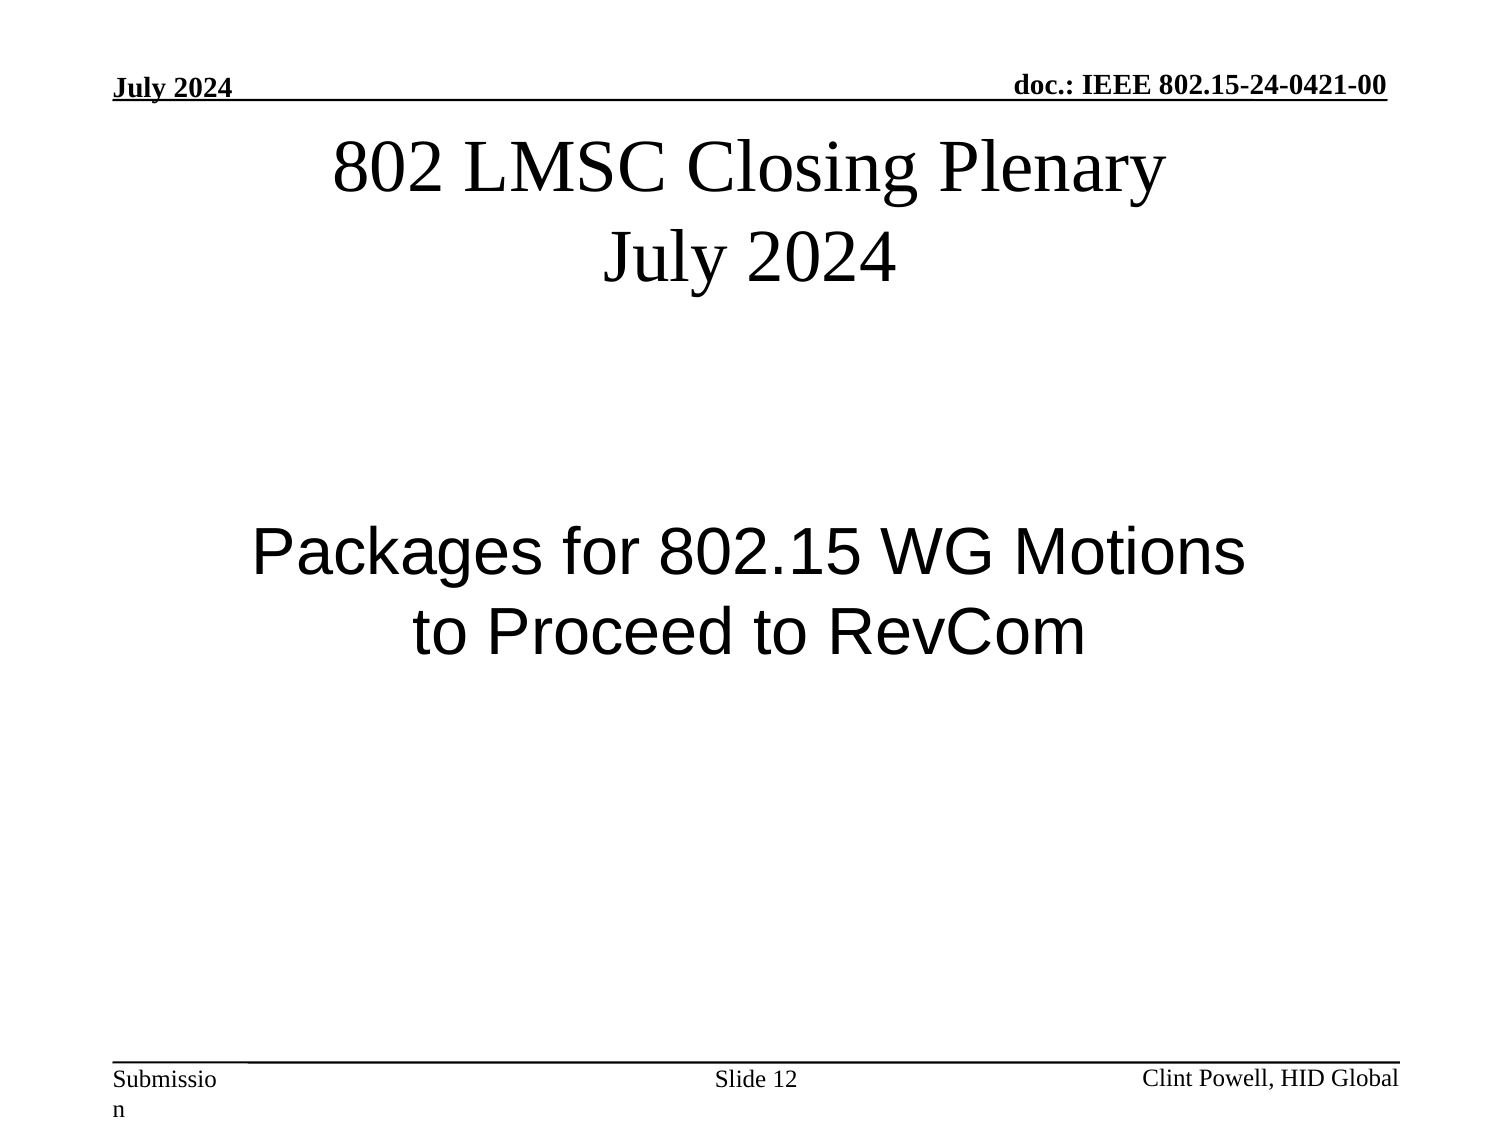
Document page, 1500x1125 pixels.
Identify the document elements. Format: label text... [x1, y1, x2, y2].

slide_number Slide 12 [712, 1062, 800, 1093]
title 802 LMSC Closing Plenary July 2024 [112, 112, 1388, 300]
text_box Packages for 802.15 WG Motions to Proceed to RevCom [224, 499, 1275, 788]
